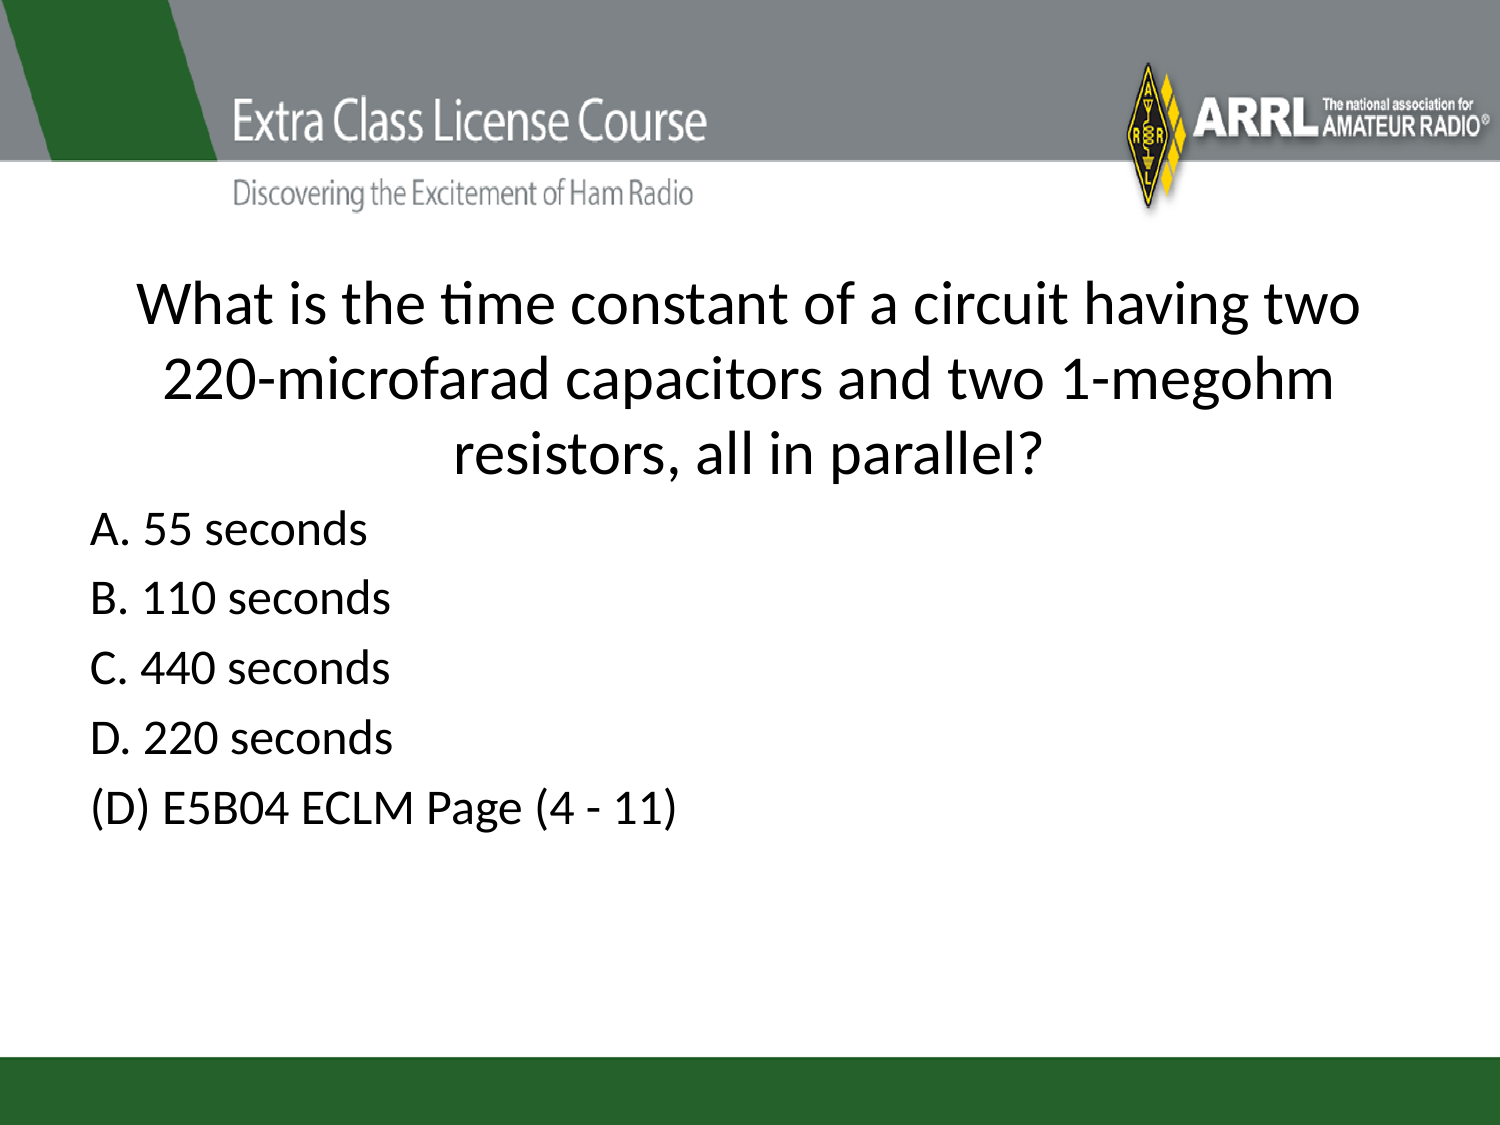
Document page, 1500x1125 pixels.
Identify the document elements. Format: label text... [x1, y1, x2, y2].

picture [0, 0, 1500, 1125]
list A. 55 seconds B. 110 seconds C. 440 seconds D. 220 seconds (D) E5B04 ECLM Page (4 - 11) [75, 487, 1425, 1005]
title What is the time constant of a circuit having two 220-microfarad capacitors and two 1-megohm resistors, all in parallel? [75, 254, 1425, 435]
